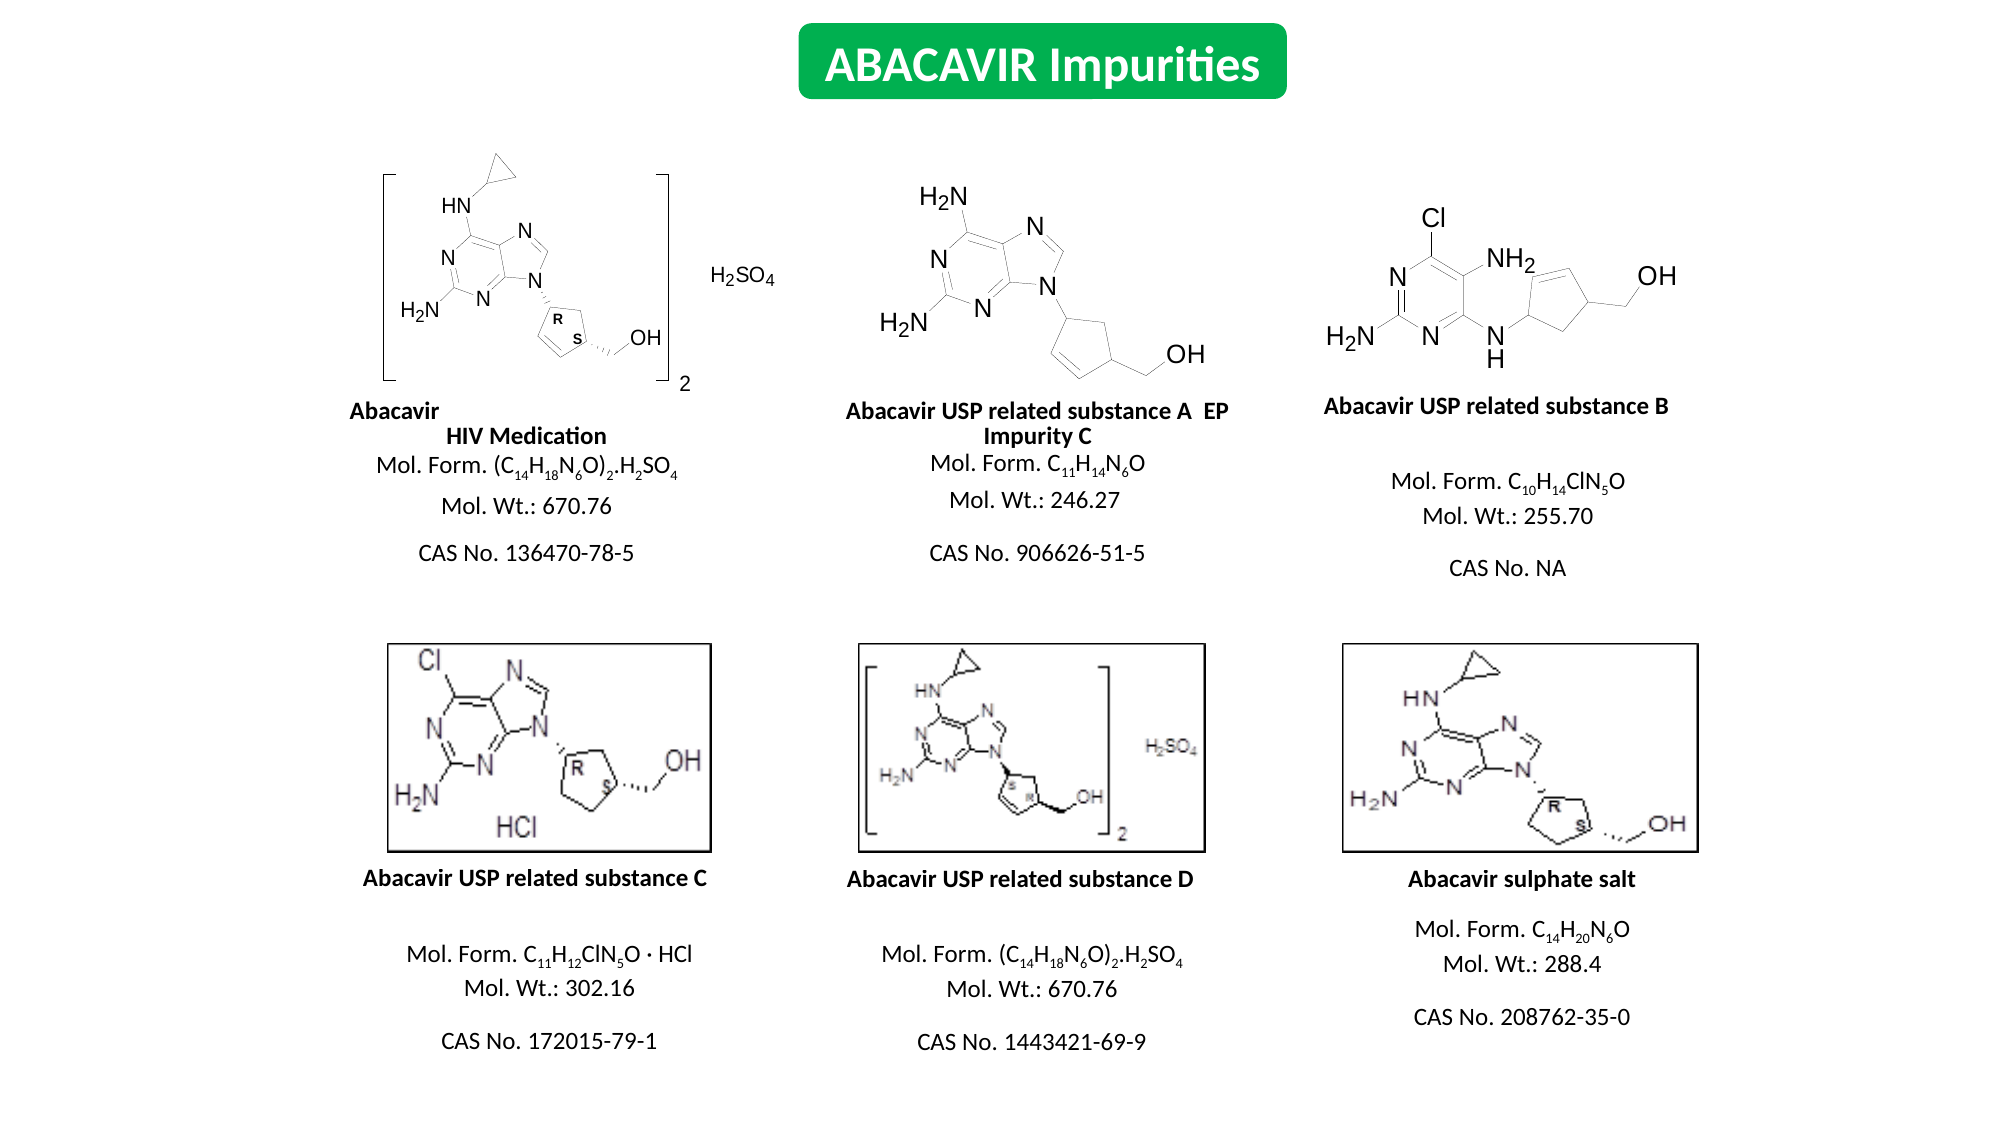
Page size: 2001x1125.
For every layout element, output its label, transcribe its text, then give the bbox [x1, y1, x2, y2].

table_cell CAS No. 906626-51-5 [833, 522, 1243, 588]
picture [858, 643, 1206, 853]
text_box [879, 184, 1207, 383]
table_cell Mol. Wt.: 670.76 [846, 974, 1218, 1009]
table_cell Mol. Form. C11H12ClN5O · HCl [363, 921, 736, 971]
table_cell CAS No. NA [1322, 537, 1694, 603]
table_cell Mol. Form. (C14H18N6O)2.H2SO4 [846, 922, 1218, 972]
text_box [380, 150, 776, 396]
table_cell Mol. Wt.: 255.70 [1322, 500, 1694, 536]
table_cell CAS No. 1443421-69-9 [846, 1011, 1218, 1077]
table_cell CAS No. 136470-78-5 [341, 522, 713, 588]
text_box ABACAVIR Impurities [797, 22, 1288, 101]
table_cell Mol. Wt.: 670.76 [341, 485, 713, 520]
table_cell CAS No. 172015-79-1 [363, 1010, 736, 1076]
table_cell Mol. Form. (C14H18N6O)2.H2SO4 [341, 453, 713, 483]
table_cell Mol. Form. C14H20N6O [1336, 897, 1709, 947]
table_header Abacavir sulphate salt [1336, 870, 1709, 891]
picture [387, 643, 712, 853]
table_header Abacavir USP related substance A EP Impurity C [833, 401, 1243, 448]
table_cell CAS No. 208762-35-0 [1336, 986, 1709, 1052]
table_header Abacavir USP related substance B [1322, 396, 1694, 443]
table_header Abacavir USP related substance D [846, 870, 1218, 916]
table_cell Mol. Form. C11H14N6O [833, 453, 1243, 483]
picture [1342, 643, 1699, 853]
table_cell Mol. Wt.: 302.16 [363, 973, 736, 1008]
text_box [1325, 207, 1678, 369]
table_cell Mol. Wt.: 288.4 [1336, 948, 1709, 984]
table_cell Mol. Form. C10H14ClN5O [1322, 449, 1694, 499]
table_cell Mol. Wt.: 246.27 [833, 485, 1243, 520]
table_header Abacavir USP related substance C [363, 869, 736, 915]
table_header Abacavir HIV Medication [341, 401, 713, 448]
